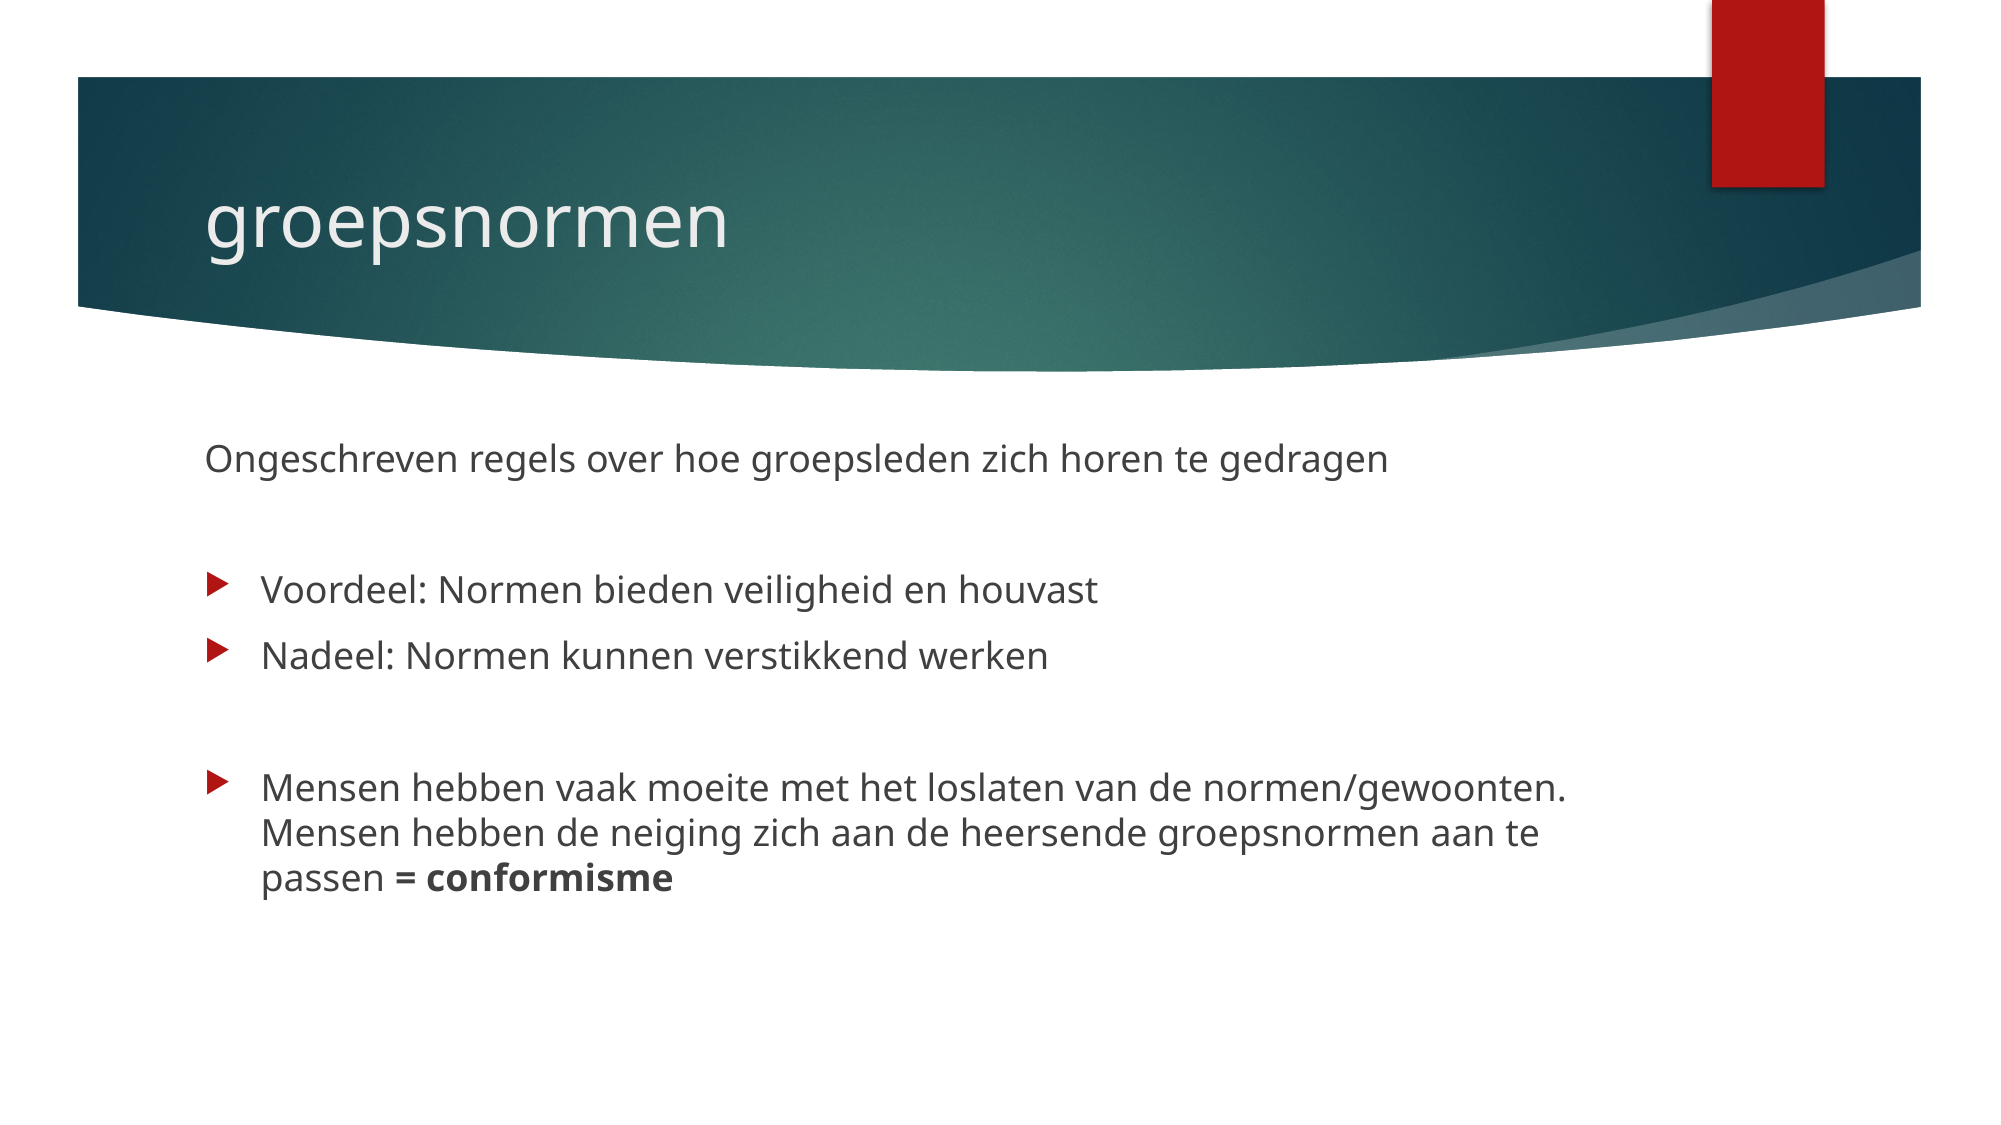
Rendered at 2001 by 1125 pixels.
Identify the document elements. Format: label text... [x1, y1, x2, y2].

list Ongeschreven regels over hoe groepsleden zich horen te gedragen Voordeel: Normen bieden veiligheid en houvast Nadeel: Normen kunnen verstikkend werken Mensen hebben vaak moeite met het loslaten van de normen/gewoonten. Mensen hebben de neiging zich aan de heersende groepsnormen aan te passen = conformisme [189, 427, 1638, 988]
title groepsnormen [189, 159, 1638, 276]
